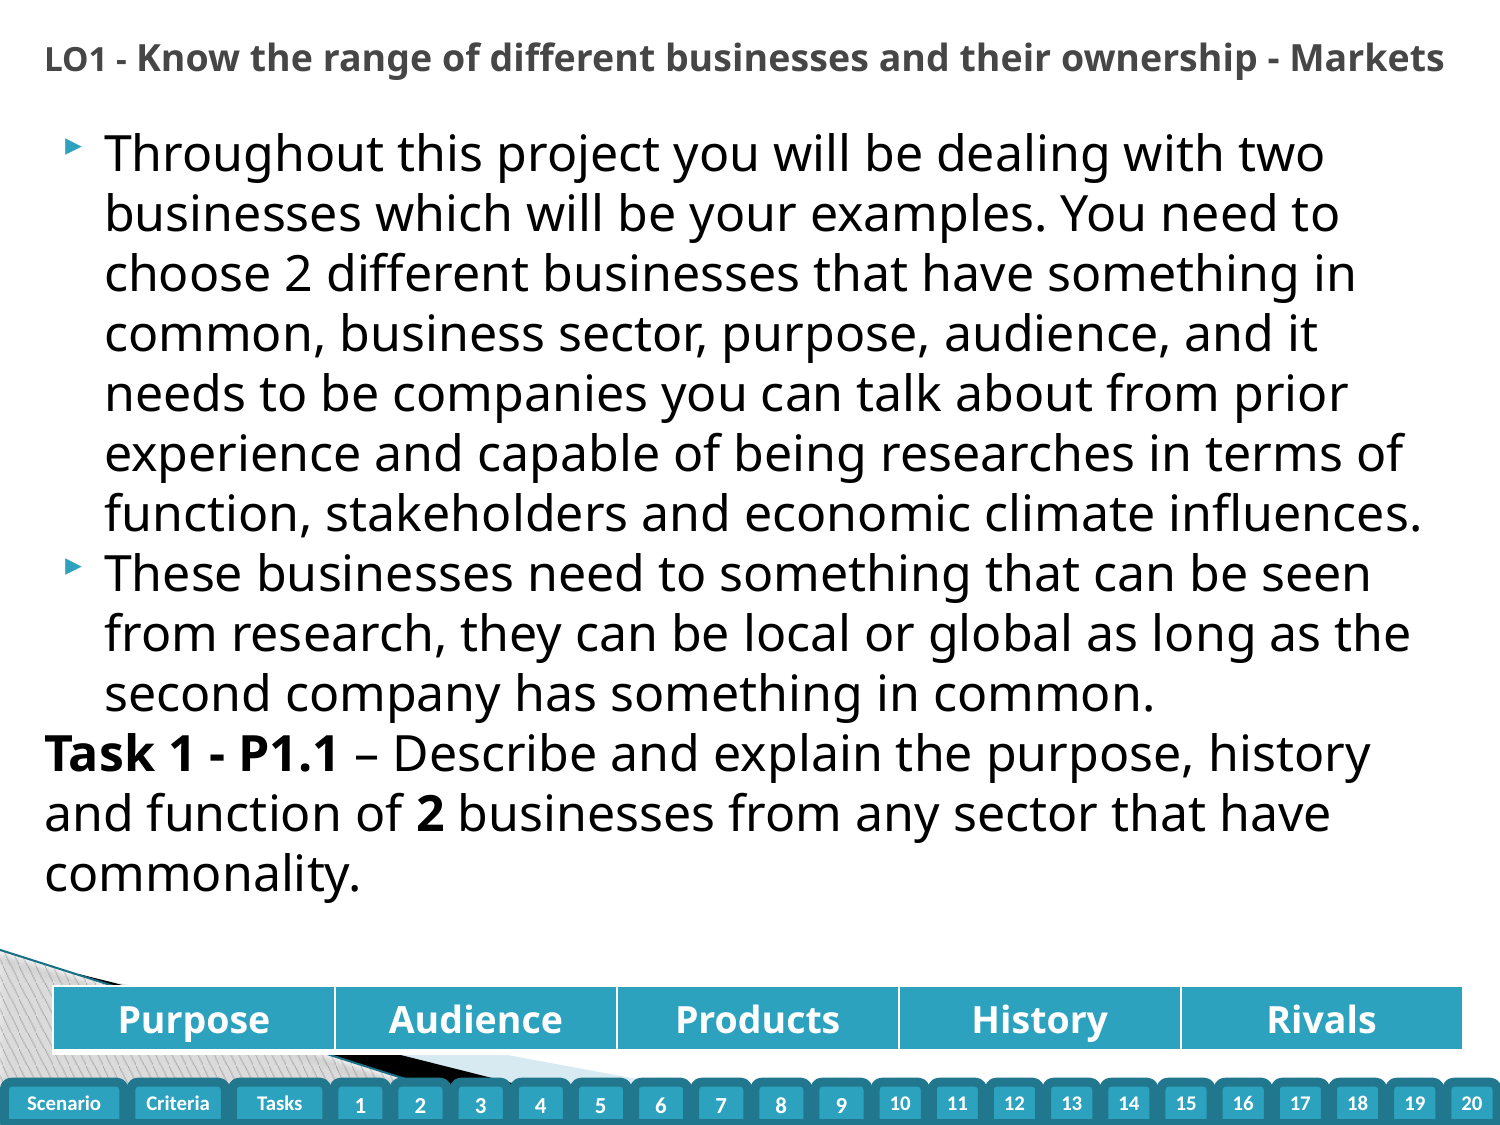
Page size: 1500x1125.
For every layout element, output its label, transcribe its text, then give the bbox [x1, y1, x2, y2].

table_header Rivals [1182, 987, 1462, 1049]
list Throughout this project you will be dealing with two businesses which will be your examples. You need to choose 2 different businesses that have something in common, business sector, purpose, audience, and it needs to be companies you can talk about from prior experience and capable of being researches in terms of function, stakeholders and economic climate influences. These businesses need to something that can be seen from research, they can be local or global as long as the second company has something in common. Task 1 - P1.1 – Describe and explain the purpose, history and function of 2 businesses from any sector that have commonality. [29, 113, 1459, 953]
table_header History [900, 987, 1180, 1049]
table_header Products [618, 987, 898, 1049]
table_header Audience [336, 987, 616, 1049]
table_header Purpose [54, 987, 334, 1049]
title LO1 - Know the range of different businesses and their ownership - Markets [29, 19, 1463, 94]
